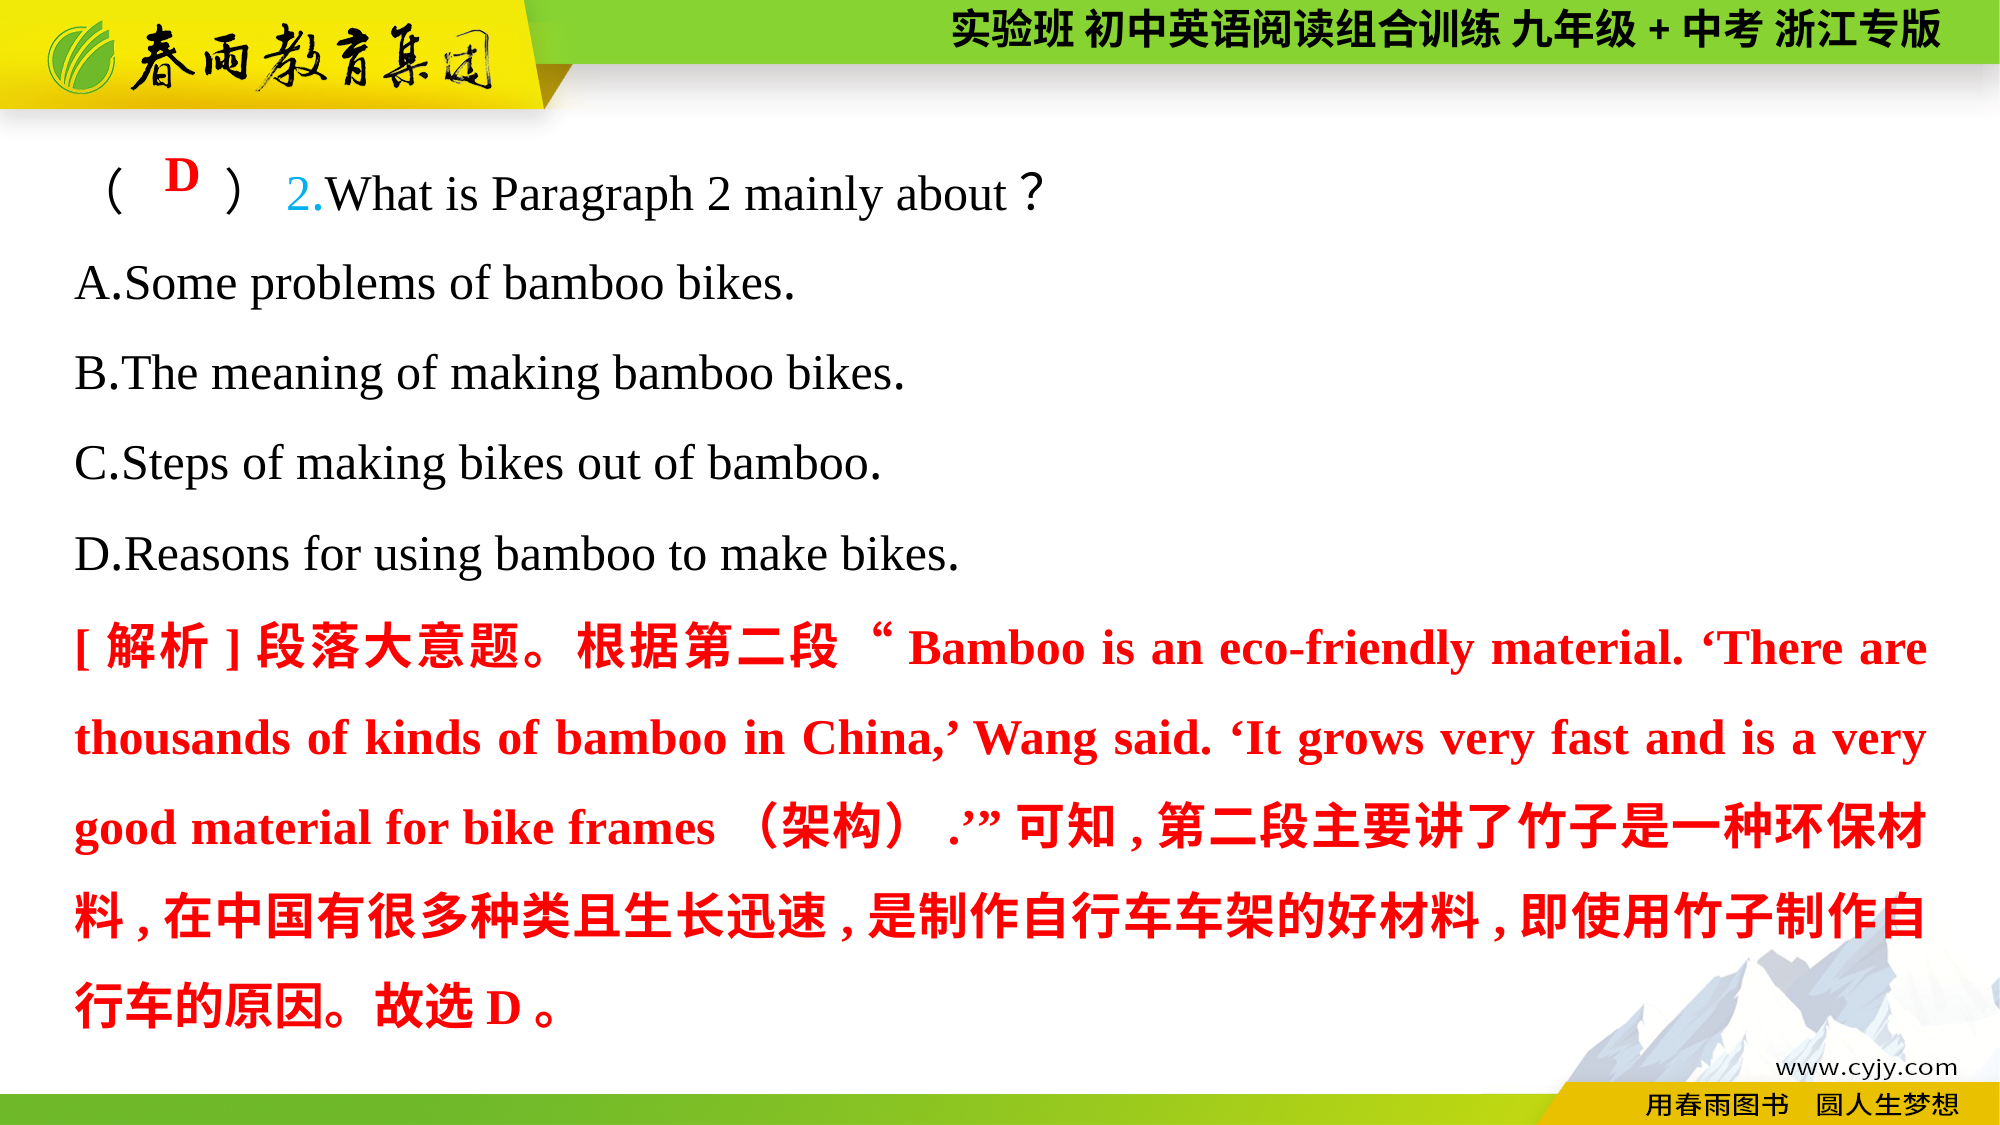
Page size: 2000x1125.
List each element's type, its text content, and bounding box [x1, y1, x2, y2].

picture [0, 0, 2000, 1125]
text_box [解析]段落大意题。根据第二段“Bamboo is an eco-friendly material. ‘There are thousands of kinds of bamboo in China,’ Wang said. ‘It grows very fast and is a very good material for bike frames（架构）.’”可知,第二段主要讲了竹子是一种环保材料,在中国有很多种类且生长迅速,是制作自行车车架的好材料,即使用竹子制作自行车的原因。故选D。 [59, 576, 1944, 1042]
list （ ）2.What is Paragraph 2 mainly about？ A.Some problems of bamboo bikes. B.The meaning of making bamboo bikes. C.Steps of making bikes out of bamboo. D.Reasons for using bamboo to make bikes. [59, 122, 1944, 576]
text_box D [149, 134, 216, 209]
